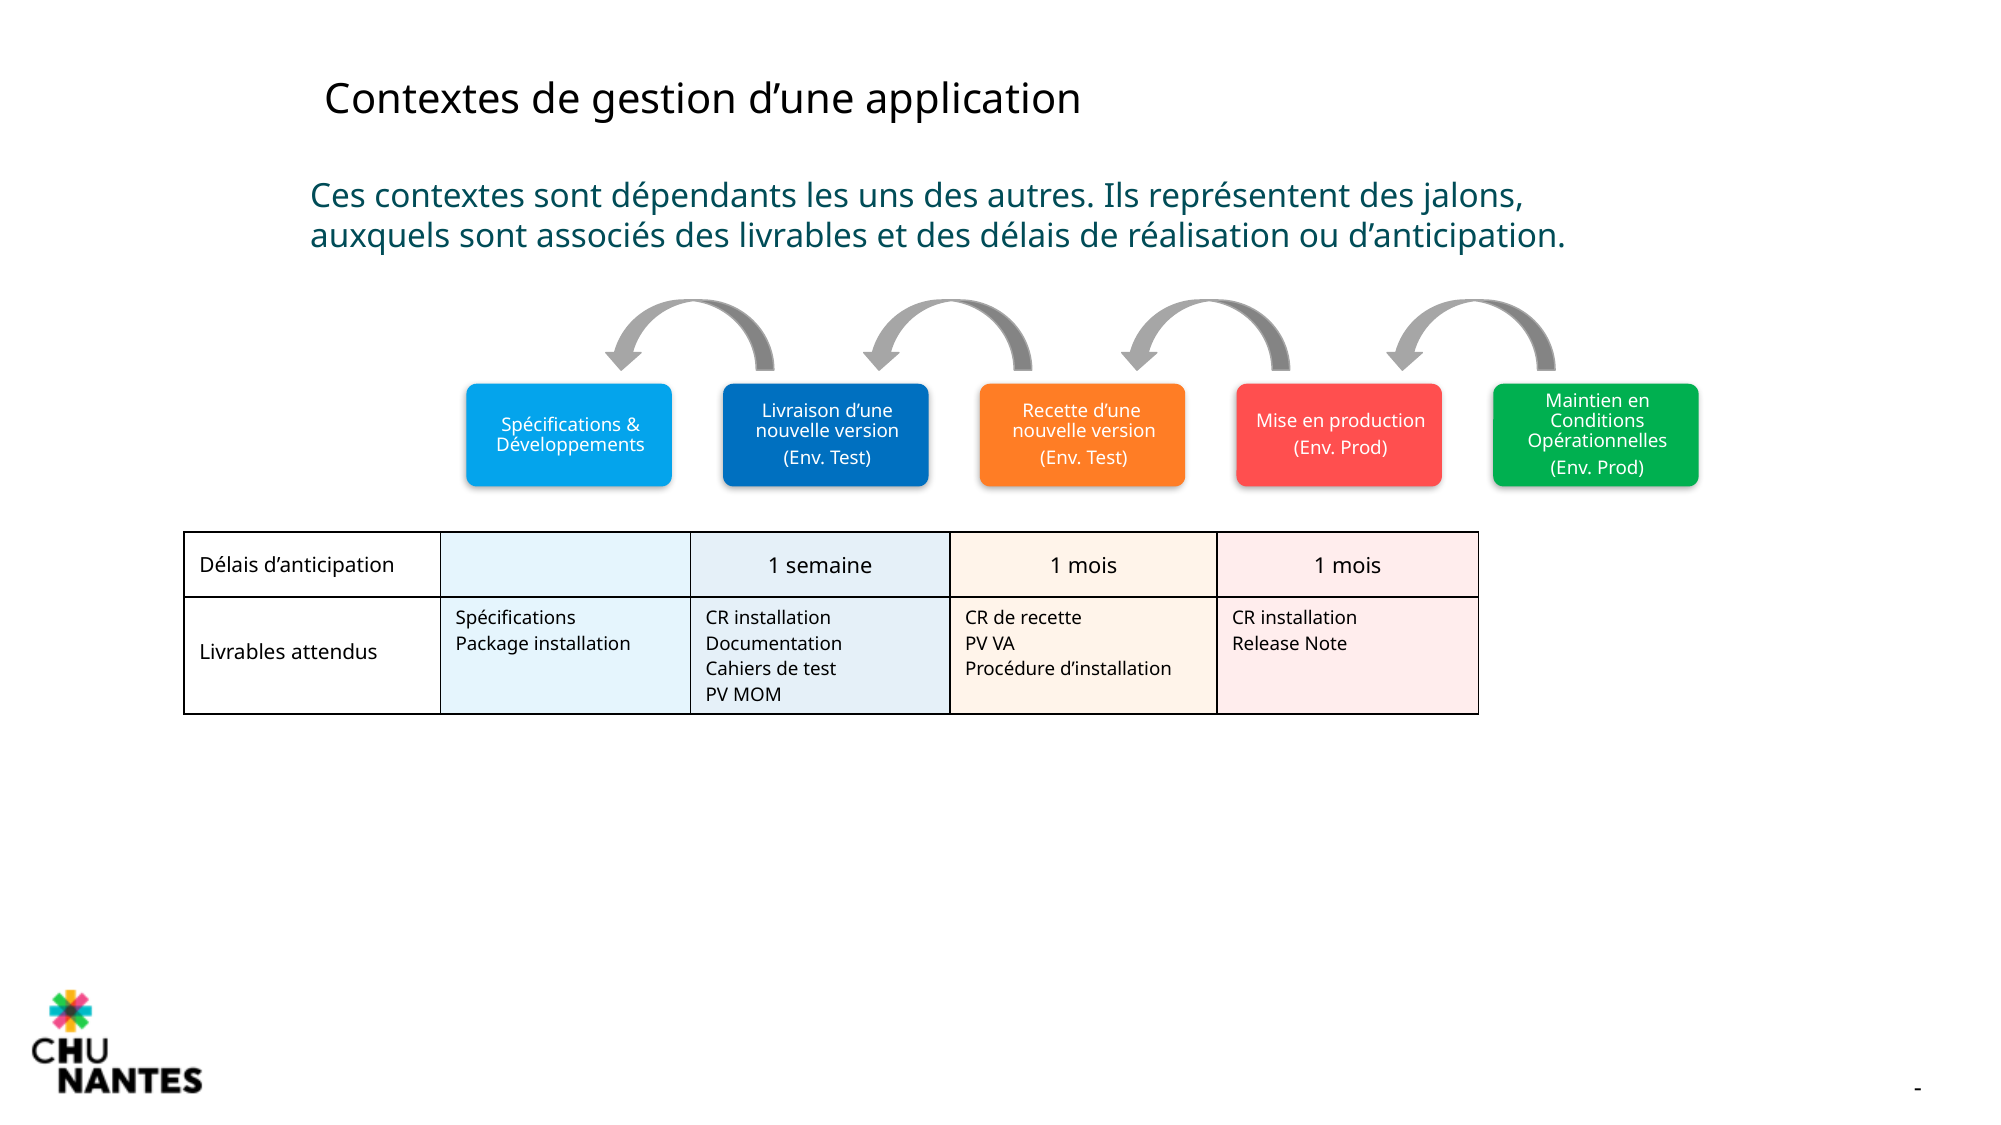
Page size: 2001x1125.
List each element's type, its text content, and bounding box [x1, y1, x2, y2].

text_box [863, 299, 1032, 368]
picture [12, 973, 221, 1106]
table_cell CR installation Documentation Cahiers de test PV MOM [691, 598, 949, 713]
table_header [441, 533, 690, 596]
table_header 1 mois [1218, 533, 1478, 596]
table_header 1 semaine [691, 533, 949, 596]
table_cell Spécifications Package installation [441, 598, 690, 713]
table_cell CR de recette PV VA Procédure d’installation [951, 598, 1216, 713]
table_header Délais d’anticipation [185, 533, 440, 596]
table_cell Livrables attendus [185, 598, 440, 713]
table_cell CR installation Release Note [1218, 598, 1478, 713]
text_box [1121, 299, 1290, 368]
table_header 1 mois [951, 533, 1216, 596]
text_box [605, 299, 774, 368]
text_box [465, 370, 1700, 500]
text_box [1387, 299, 1555, 368]
title Contextes de gestion d’une application [324, 45, 1675, 155]
text_box Ces contextes sont dépendants les uns des autres. Ils représentent des jalons, auxquels sont associés des livrables et des délais de réalisation ou d’anticipation. [295, 167, 1646, 355]
